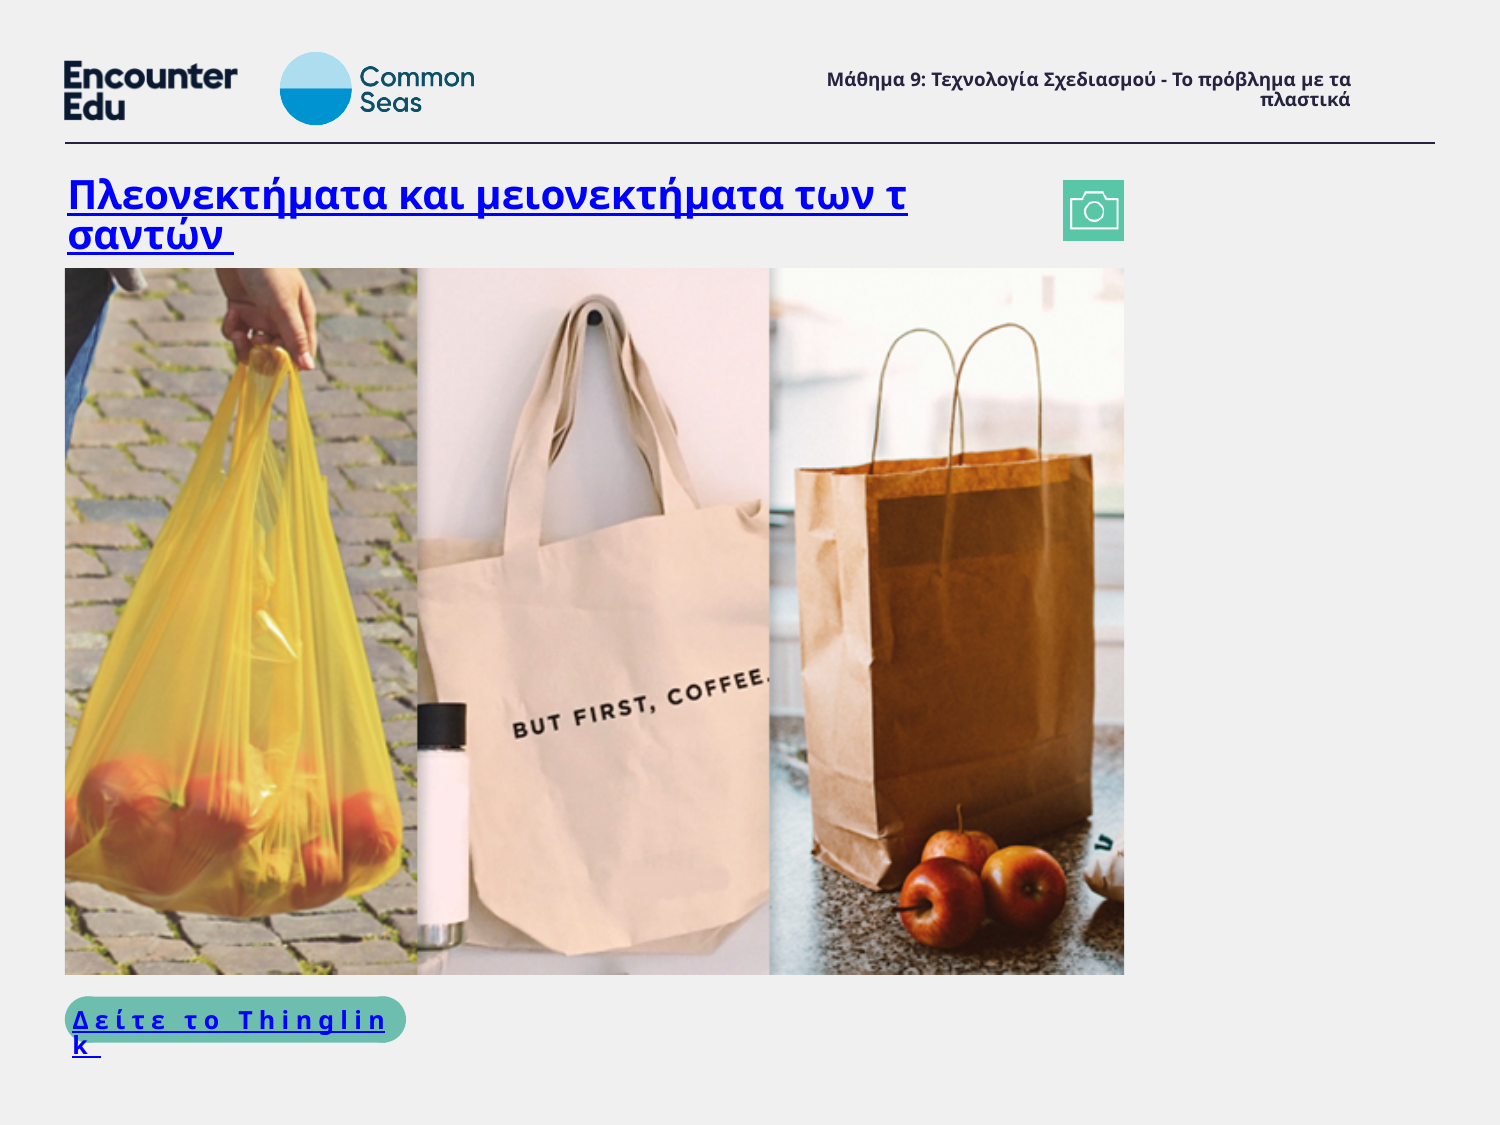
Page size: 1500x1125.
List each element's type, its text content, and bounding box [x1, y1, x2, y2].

picture [1063, 179, 1125, 241]
title Μάθημα 9: Τεχνολογία Σχεδιασμού - Το πρόβλημα με τα πλαστικά [749, 67, 1359, 114]
picture [272, 49, 482, 128]
picture [60, 59, 243, 122]
list Πλεονεκτήματα και μειονεκτήματα των τσαντών [59, 162, 929, 270]
text_box [64, 268, 1125, 975]
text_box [64, 995, 407, 1044]
